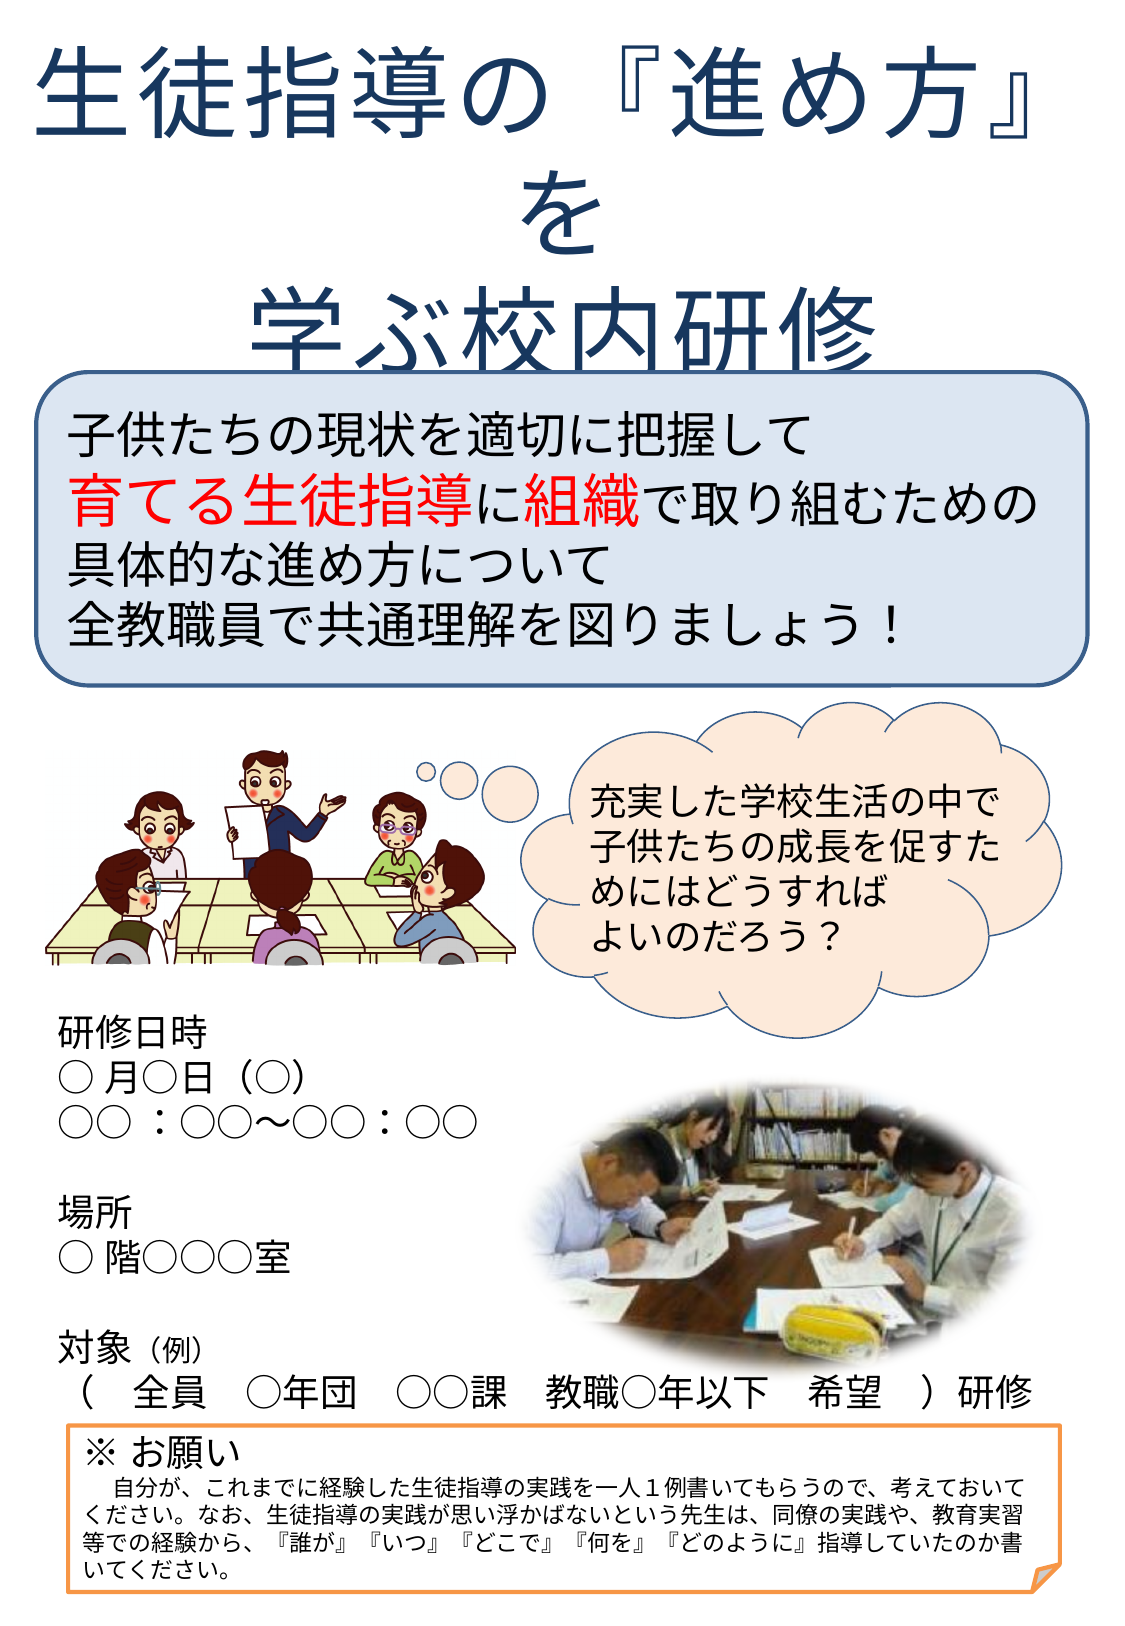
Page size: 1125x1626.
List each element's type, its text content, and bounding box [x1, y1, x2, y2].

text_box [576, 700, 1064, 925]
text_box [521, 774, 982, 1041]
text_box 生徒指導の『進め方』を 学ぶ校内研修 （実施のお知らせ） [0, 23, 1125, 479]
picture [512, 1072, 1047, 1384]
text_box ※お願い 自分が、これまでに経験した生徒指導の実践を一人１例書いてもらうので、考えておいてください。なお、生徒指導の実践が思い浮かばないという先生は、同僚の実践や、教育実習等での経験から、『誰が』『いつ』『どこで』『何を』『どのように』指導していたのか書いてください。 [66, 1423, 1062, 1595]
text_box [521, 766, 541, 823]
picture [44, 750, 516, 966]
text_box 研修日時 ○月○日（○） ○○：○○～○○：○○ 場所 ○階○○○室 対象（例） （ 全員 ○年団 ○○課 教職○年以下 希望 ）研修 [43, 1001, 1048, 1422]
text_box 子供たちの現状を適切に把握して 育てる生徒指導に組織で取り組むための 具体的な進め方について 全教職員で共通理解を図りましょう！ [34, 370, 1090, 688]
text_box 充実した学校生活の中で子供たちの成長を促すためにはどうすれば よいのだろう？ [574, 770, 1029, 966]
